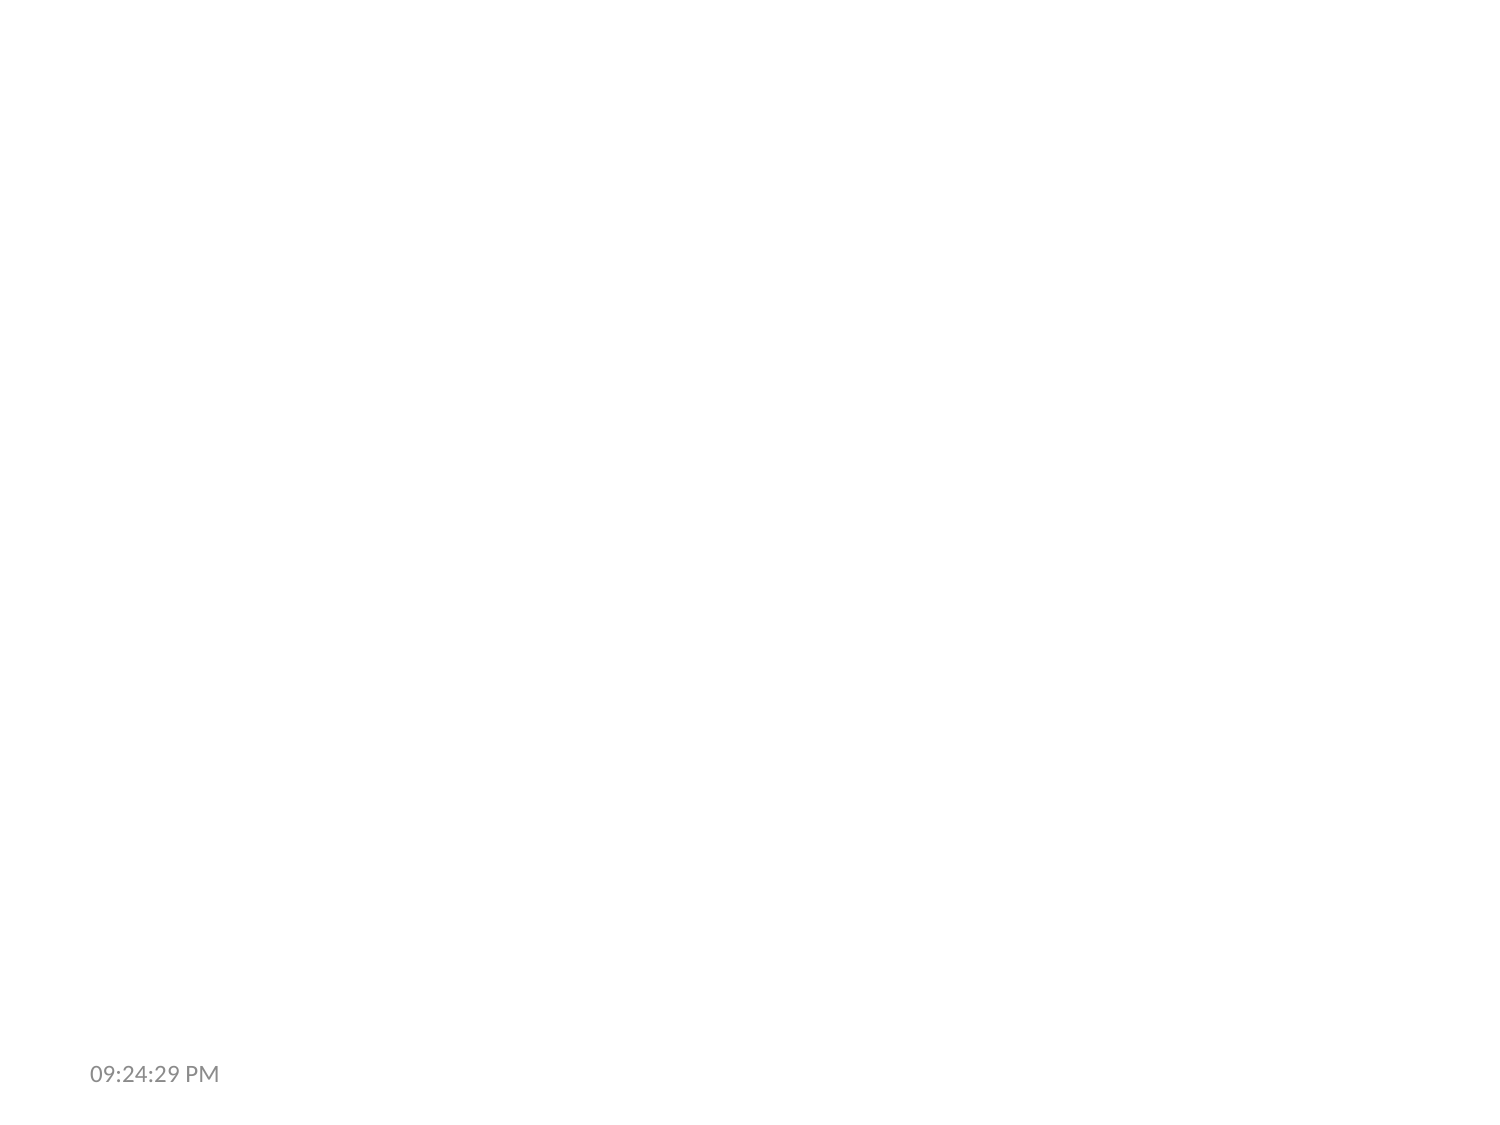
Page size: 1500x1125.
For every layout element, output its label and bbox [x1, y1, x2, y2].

slide_number [75, 1042, 425, 1103]
